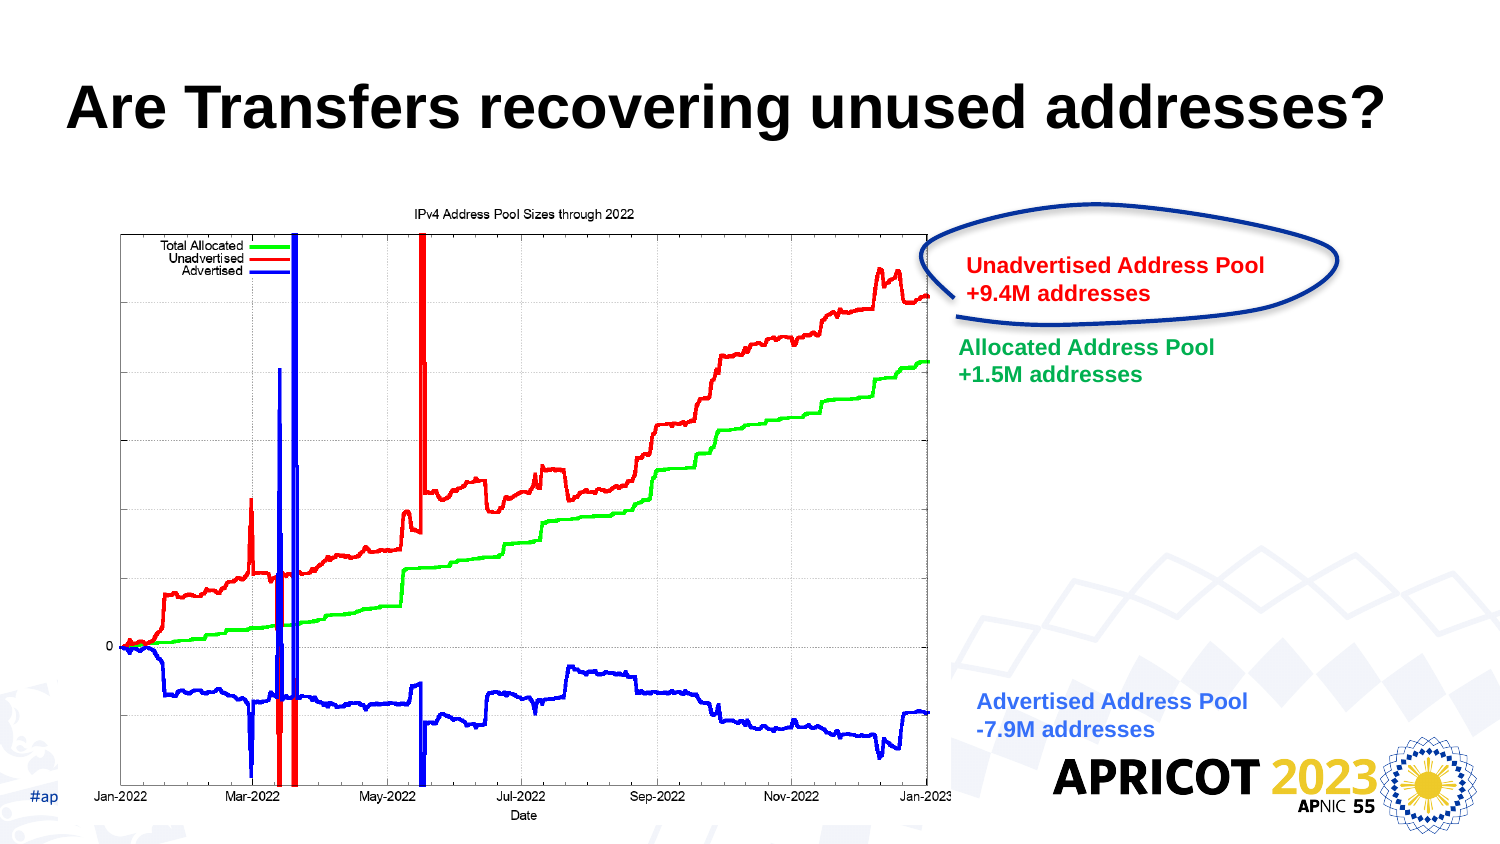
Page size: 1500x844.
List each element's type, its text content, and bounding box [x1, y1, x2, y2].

picture [58, 196, 951, 825]
text_box Advertised Address Pool -7.9M addresses [968, 679, 1325, 750]
list Allocated Address Pool +1.5M addresses [955, 324, 1308, 816]
text_box [955, 204, 1338, 325]
title Are Transfers recovering unused addresses? [64, 33, 1436, 175]
